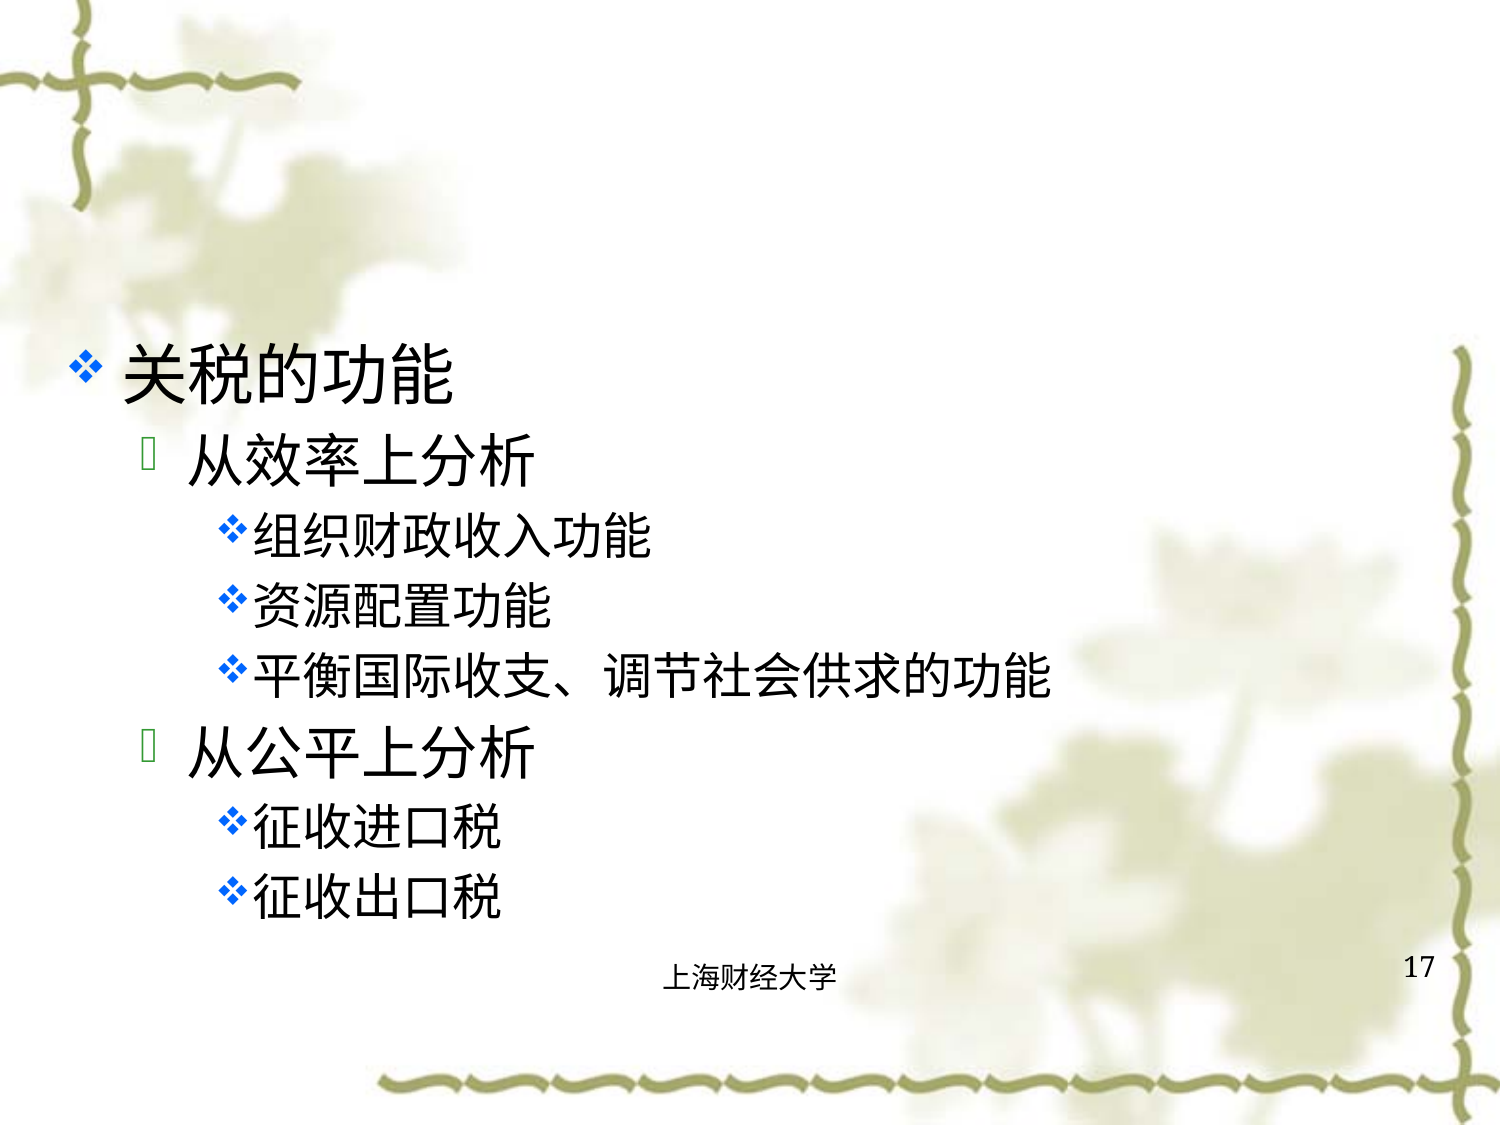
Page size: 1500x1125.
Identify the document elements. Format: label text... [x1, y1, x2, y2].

slide_number 17 [1074, 940, 1451, 1066]
footer 上海财经大学 [512, 952, 988, 1066]
picture [0, 0, 1500, 1125]
list 关税的功能 从效率上分析 组织财政收入功能 资源配置功能 平衡国际收支、调节社会供求的功能 从公平上分析 征收进口税 征收出口税 [49, 324, 1452, 963]
